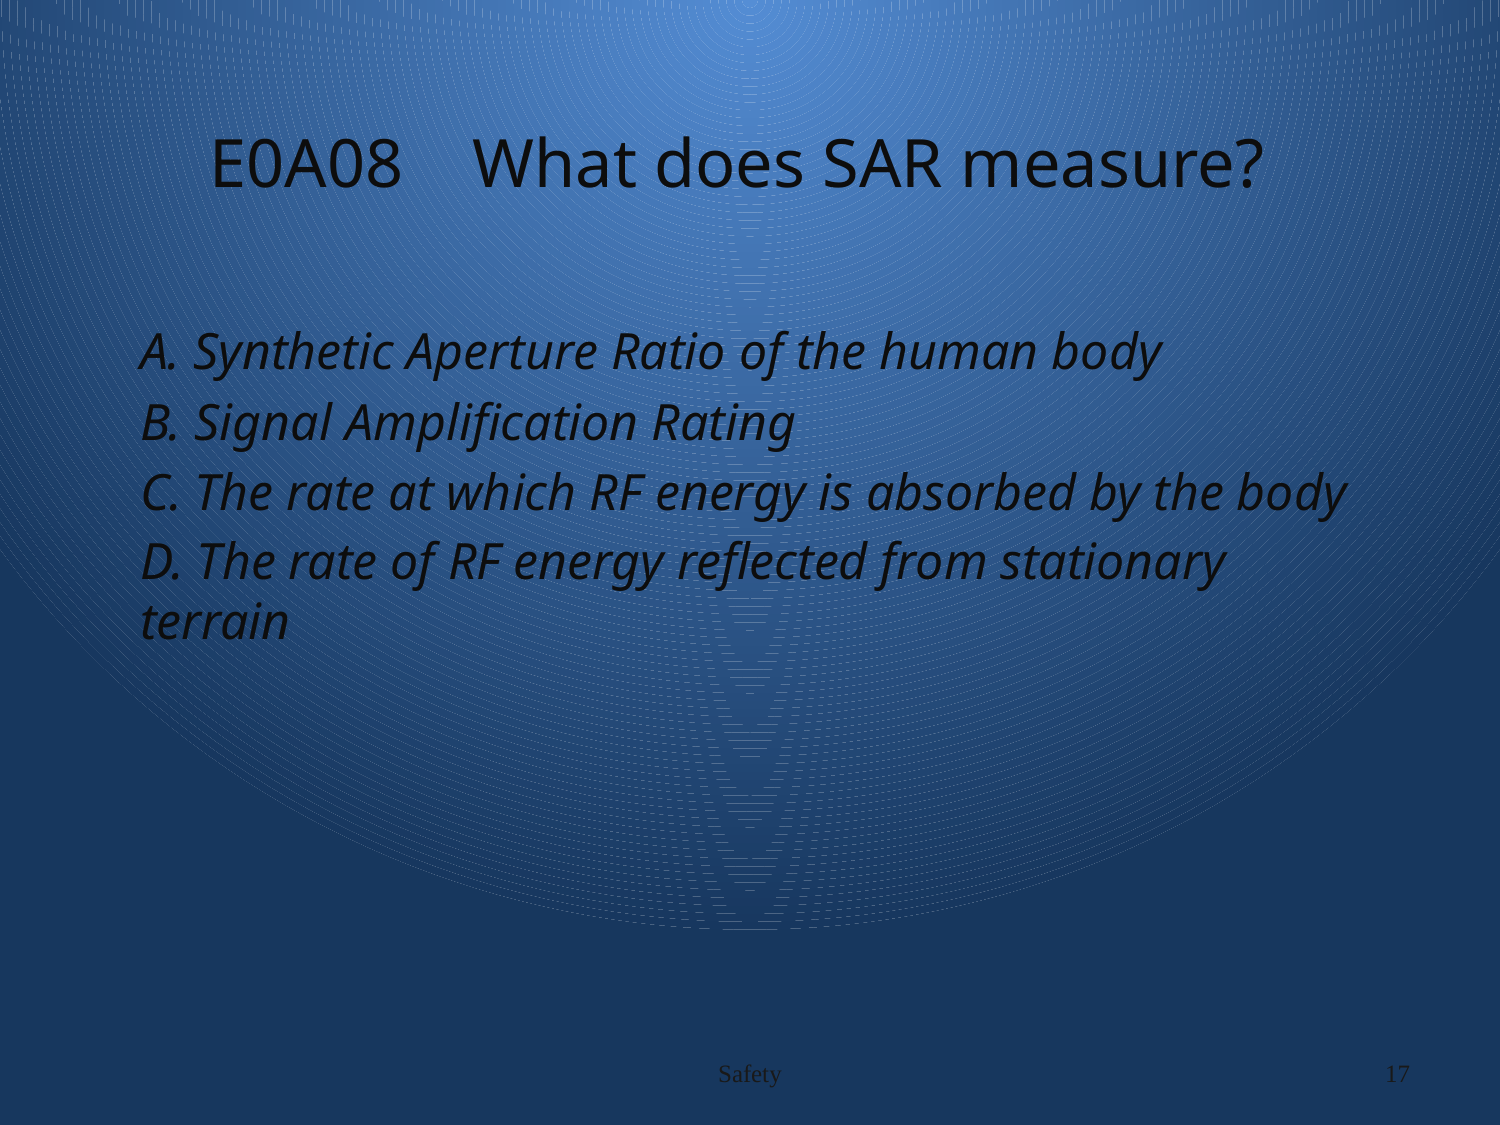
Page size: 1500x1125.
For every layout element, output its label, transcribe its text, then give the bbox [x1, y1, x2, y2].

footer Safety [512, 1042, 988, 1103]
subtitle A. Synthetic Aperture Ratio of the human body B. Signal Amplification Rating C. The rate at which RF energy is absorbed by the body D. The rate of RF energy reflected from stationary terrain [125, 312, 1400, 1013]
slide_number 17 [1074, 1042, 1425, 1103]
title E0A08 What does SAR measure? [99, 0, 1375, 242]
